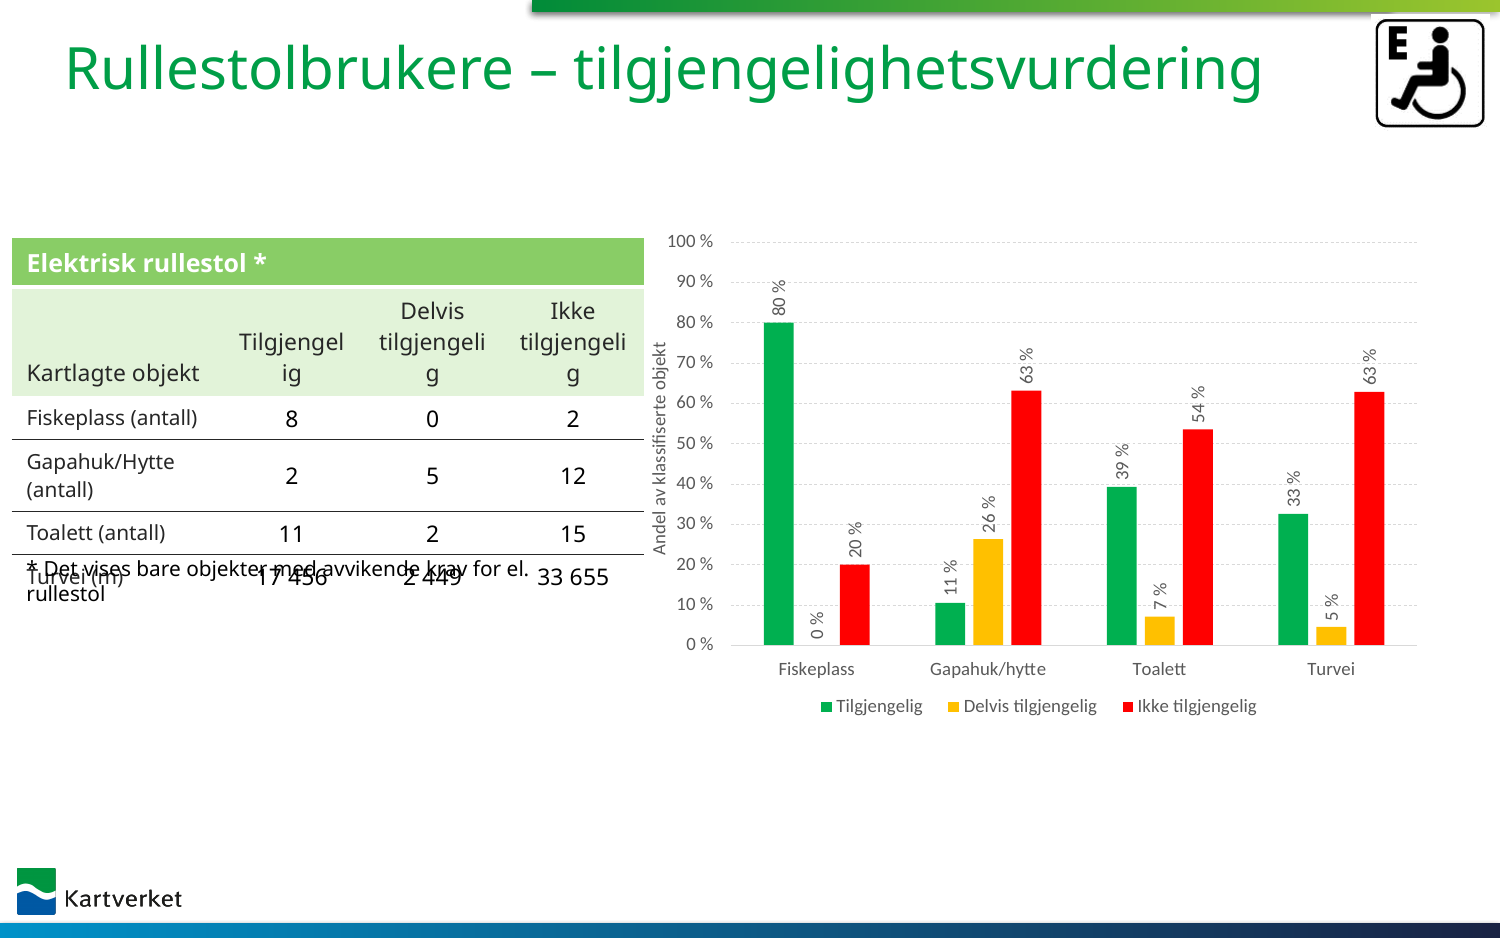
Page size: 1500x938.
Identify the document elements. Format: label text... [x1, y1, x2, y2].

table_cell 2 [222, 440, 362, 511]
table_cell Kartlagte objekt [12, 289, 222, 396]
table_cell Toalett (antall) [12, 512, 222, 548]
table_cell 5 [362, 440, 503, 511]
table_cell 2 [503, 396, 638, 439]
table_cell Delvis tilgjengelig [362, 289, 503, 396]
table_cell 8 [222, 396, 362, 439]
table_cell 2 [362, 512, 503, 548]
table_cell Ikke tilgjengelig [503, 289, 638, 396]
table_cell 33 655 [597, 555, 638, 598]
text_box Rullestolbrukere – tilgjengelighetsvurdering [49, 12, 1372, 109]
table_cell Gapahuk/Hytte (antall) [12, 440, 222, 511]
table_cell Fiskeplass (antall) [12, 396, 222, 439]
picture [643, 218, 1429, 728]
table_cell Tilgjengelig [222, 289, 362, 396]
text_box * Det vises bare objekter med avvikende krav for el. rullestol [11, 548, 597, 613]
table_cell 11 [222, 512, 362, 548]
table_cell 12 [503, 440, 638, 511]
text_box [1371, 13, 1491, 133]
table_cell 15 [503, 512, 638, 554]
table_cell 0 [362, 396, 503, 439]
table_header Elektrisk rullestol * [12, 238, 638, 285]
